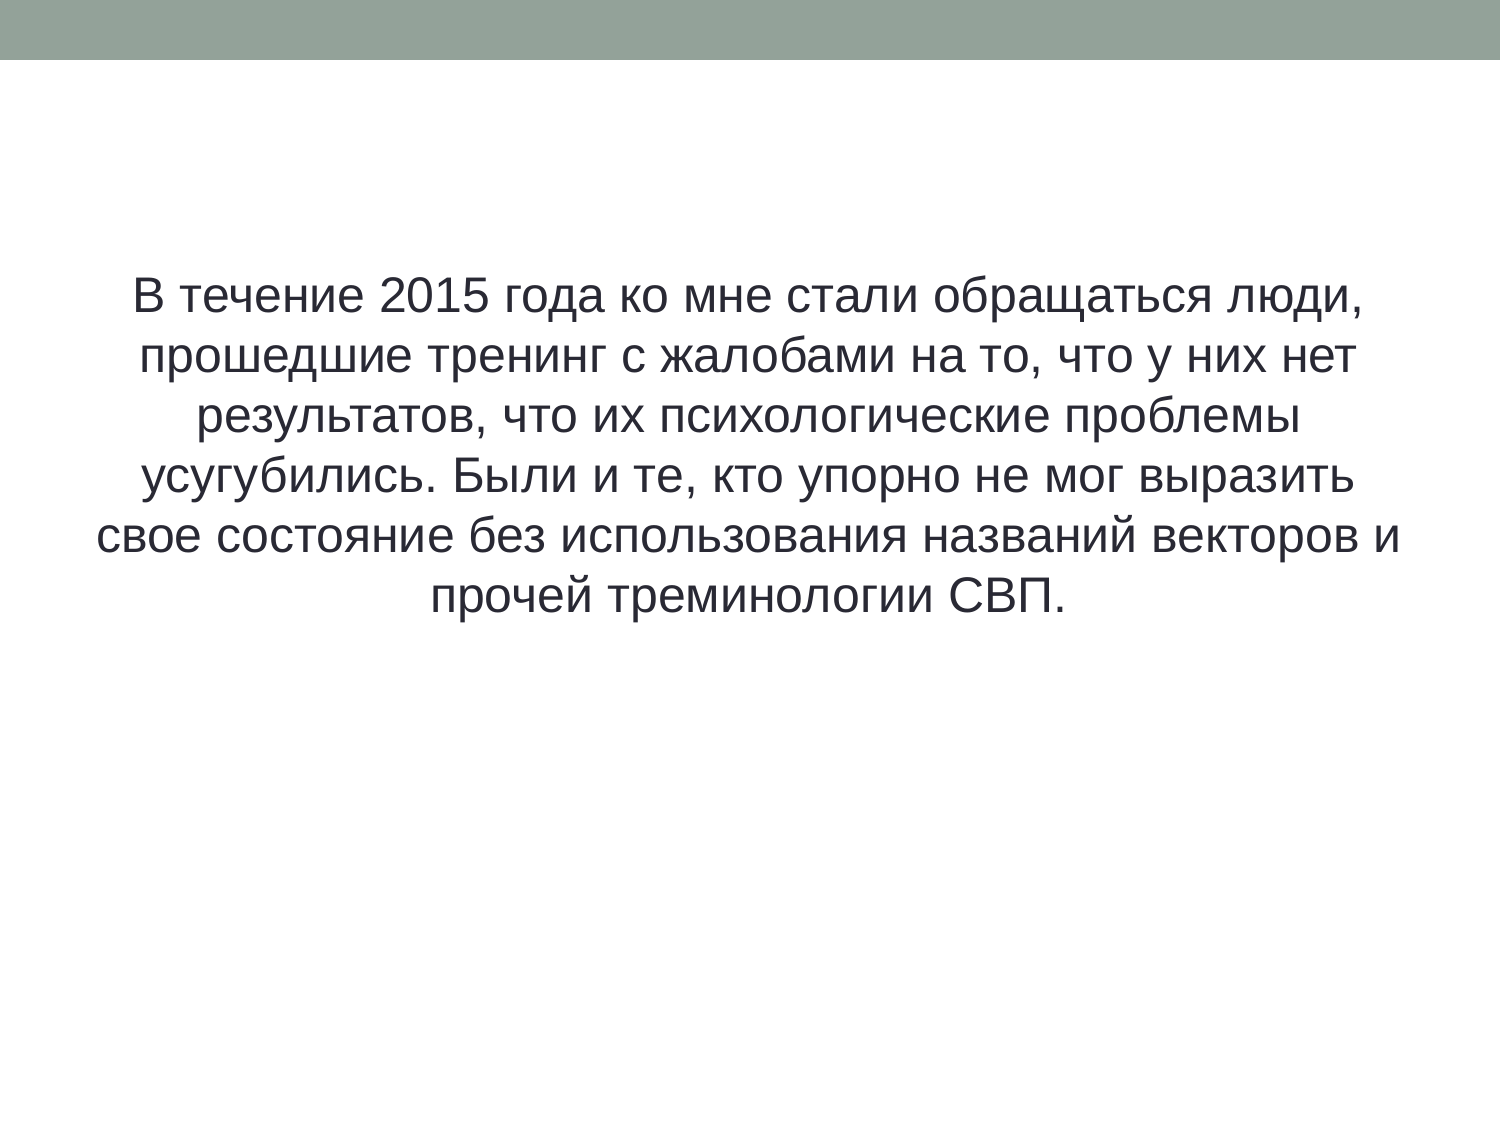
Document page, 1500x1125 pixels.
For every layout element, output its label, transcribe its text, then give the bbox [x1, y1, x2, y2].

list В течение 2015 года ко мне стали обращаться люди, прошедшие тренинг с жалобами на то, что у них нет результатов, что их психологические проблемы усугубились. Были и те, кто упорно не мог выразить свое состояние без использования названий векторов и прочей треминологии СВП. [75, 255, 1424, 1063]
